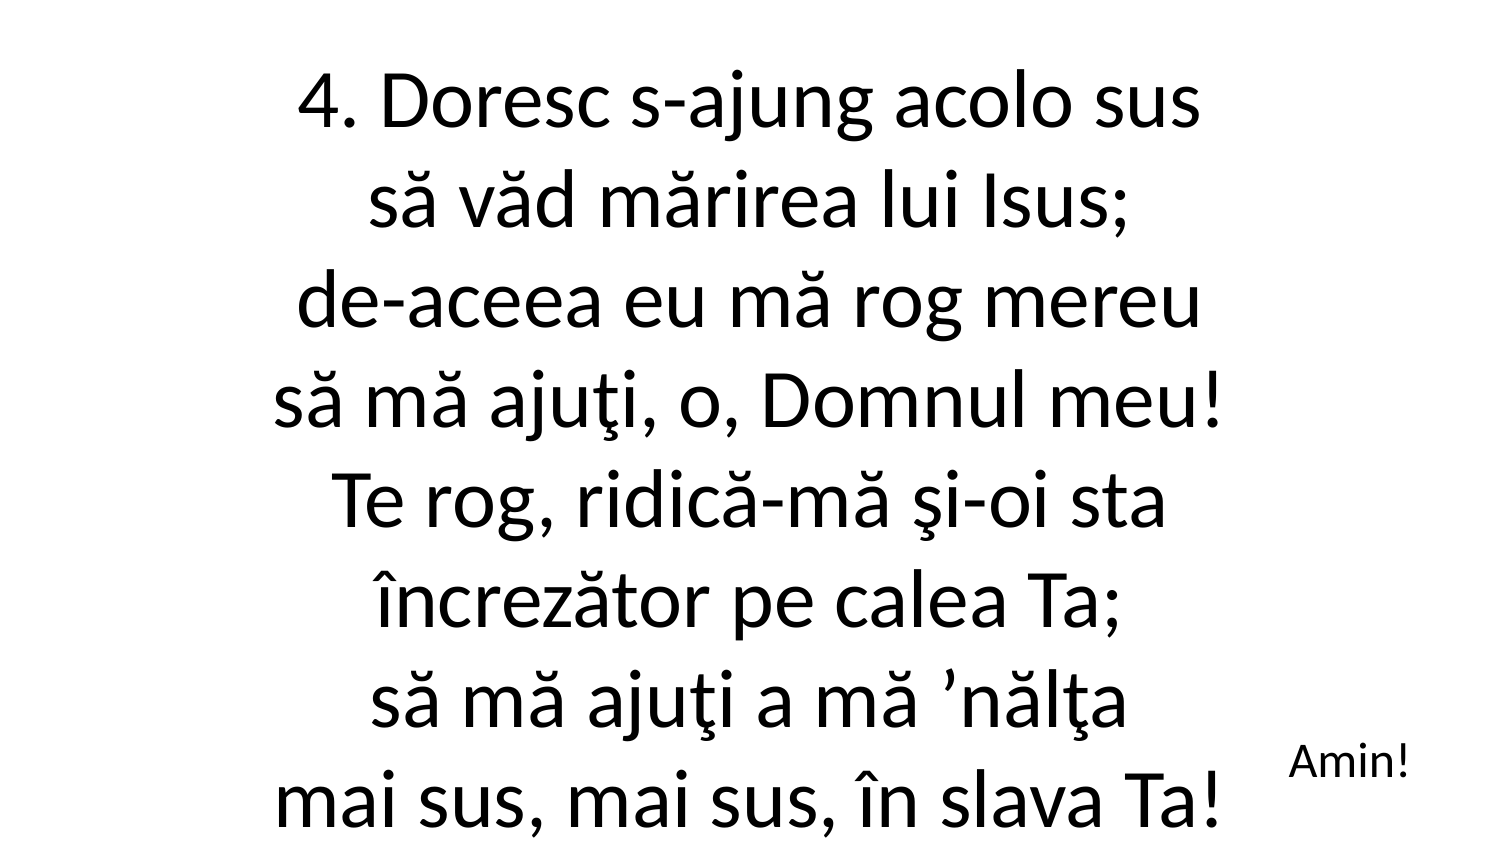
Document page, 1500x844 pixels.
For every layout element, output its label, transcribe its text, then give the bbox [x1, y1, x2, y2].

text_box 4. Doresc s-ajung acolo sus să văd mărirea lui Isus; de-aceea eu mă rog mereu să mă ajuţi, o, Domnul meu! Te rog, ridică-mă şi-oi sta încrezător pe calea Ta; să mă ajuţi a mă ʼnălţa mai sus, mai sus, în slava Ta! [257, 0, 1243, 844]
text_box Amin! [1273, 674, 1427, 795]
